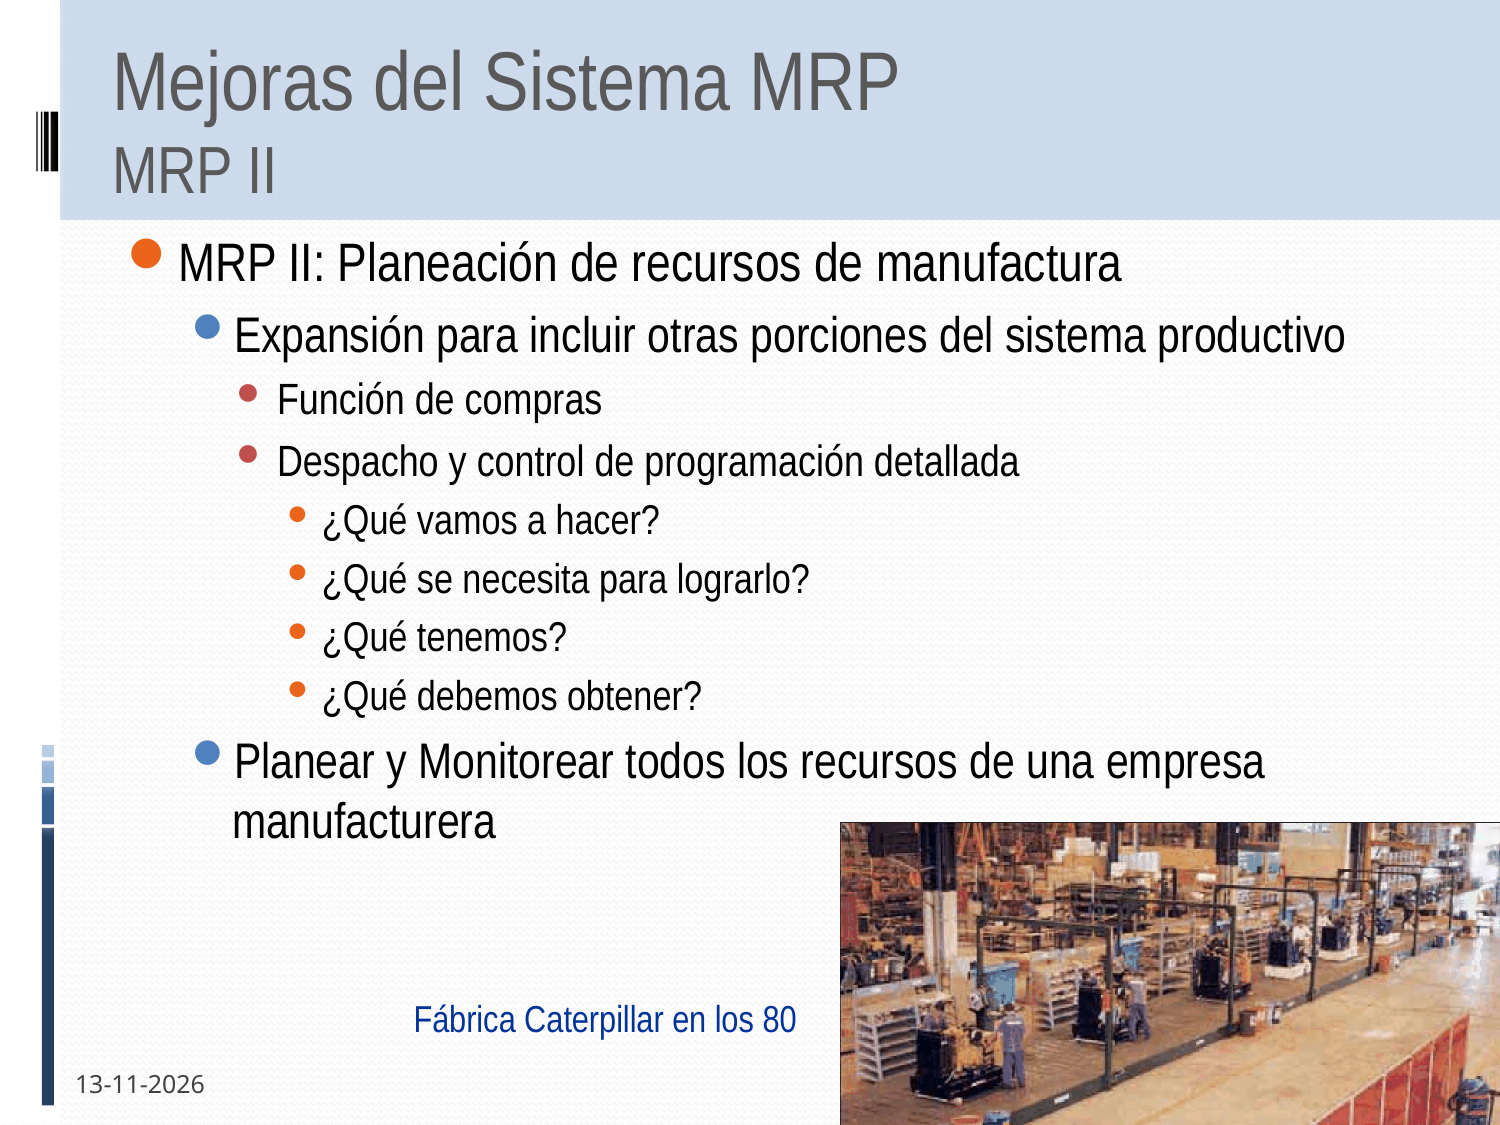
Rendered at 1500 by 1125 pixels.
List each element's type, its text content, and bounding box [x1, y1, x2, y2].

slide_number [75, 1042, 243, 1103]
list MRP II: Planeación de recursos de manufactura Expansión para incluir otras porciones del sistema productivo Función de compras Despacho y control de programación detallada ¿Qué vamos a hacer? ¿Qué se necesita para lograrlo? ¿Qué tenemos? ¿Qué debemos obtener? Planear y Monitorear todos los recursos de una empresa manufacturera [111, 219, 1436, 1003]
text_box Fábrica Caterpillar en los 80 [398, 987, 812, 1048]
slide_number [834, 824, 840, 1003]
picture [840, 822, 1500, 1125]
title Mejoras del Sistema MRP MRP II [111, 18, 1436, 207]
